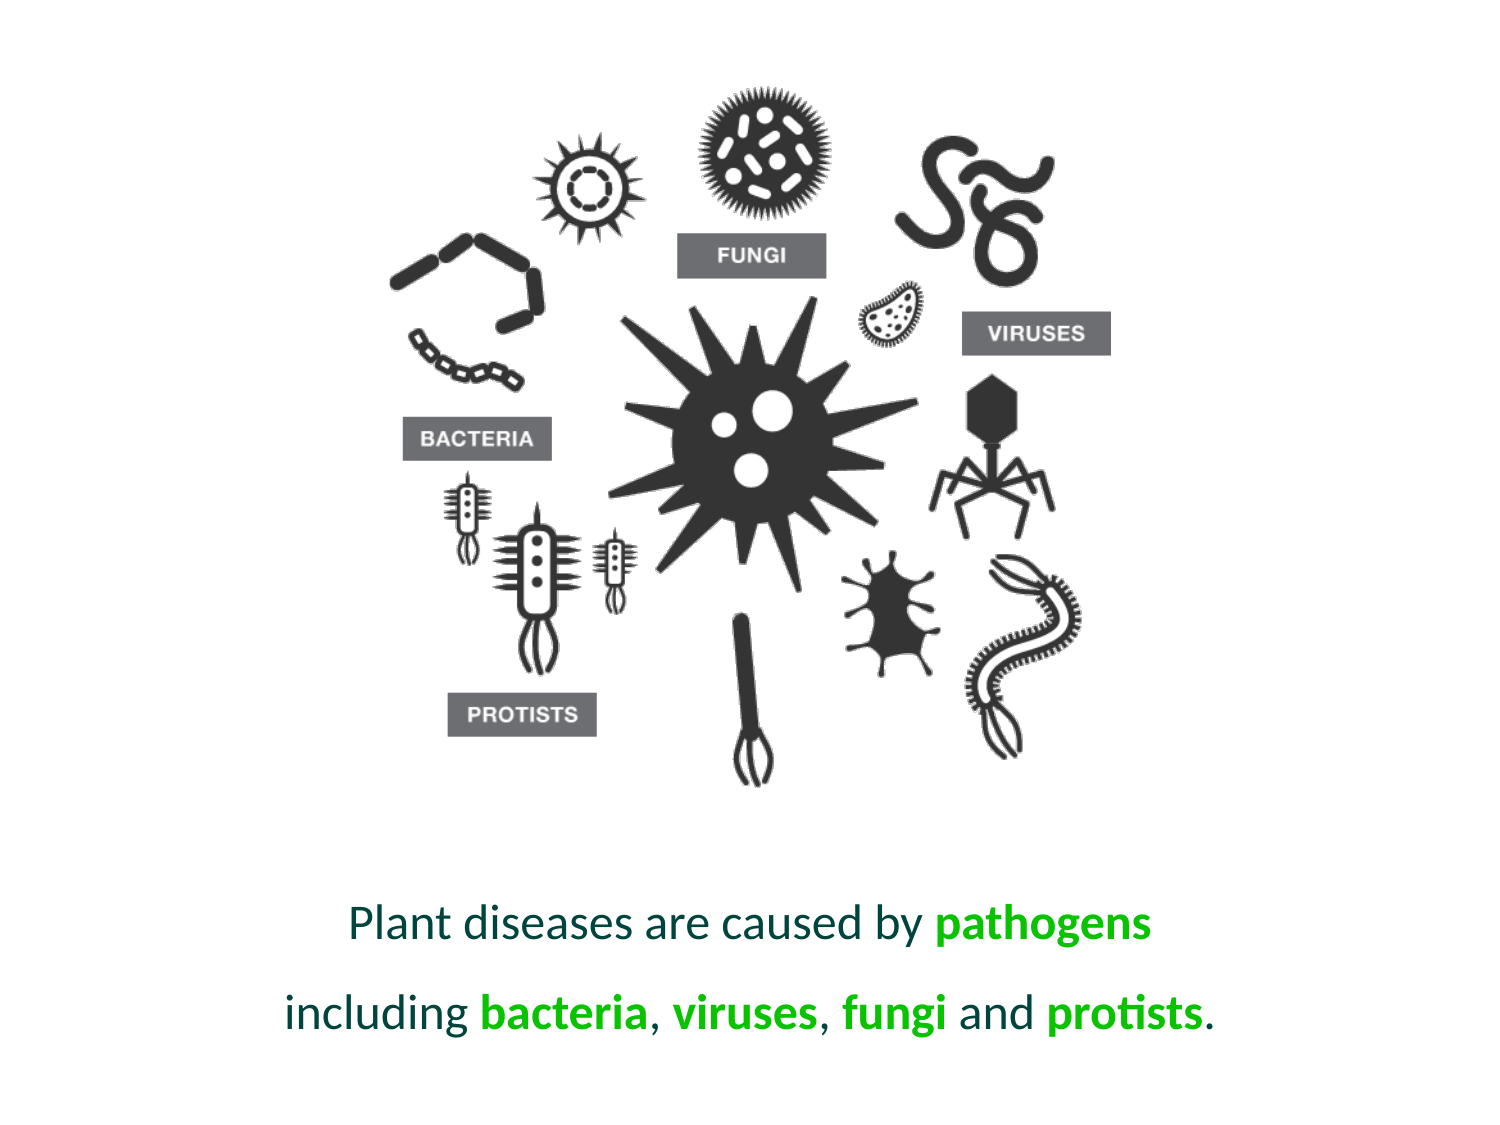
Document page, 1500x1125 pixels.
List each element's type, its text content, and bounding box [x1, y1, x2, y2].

picture [389, 86, 1111, 788]
text_box Plant diseases are caused by pathogens including bacteria, viruses, fungi and protists. [47, 852, 1452, 1047]
